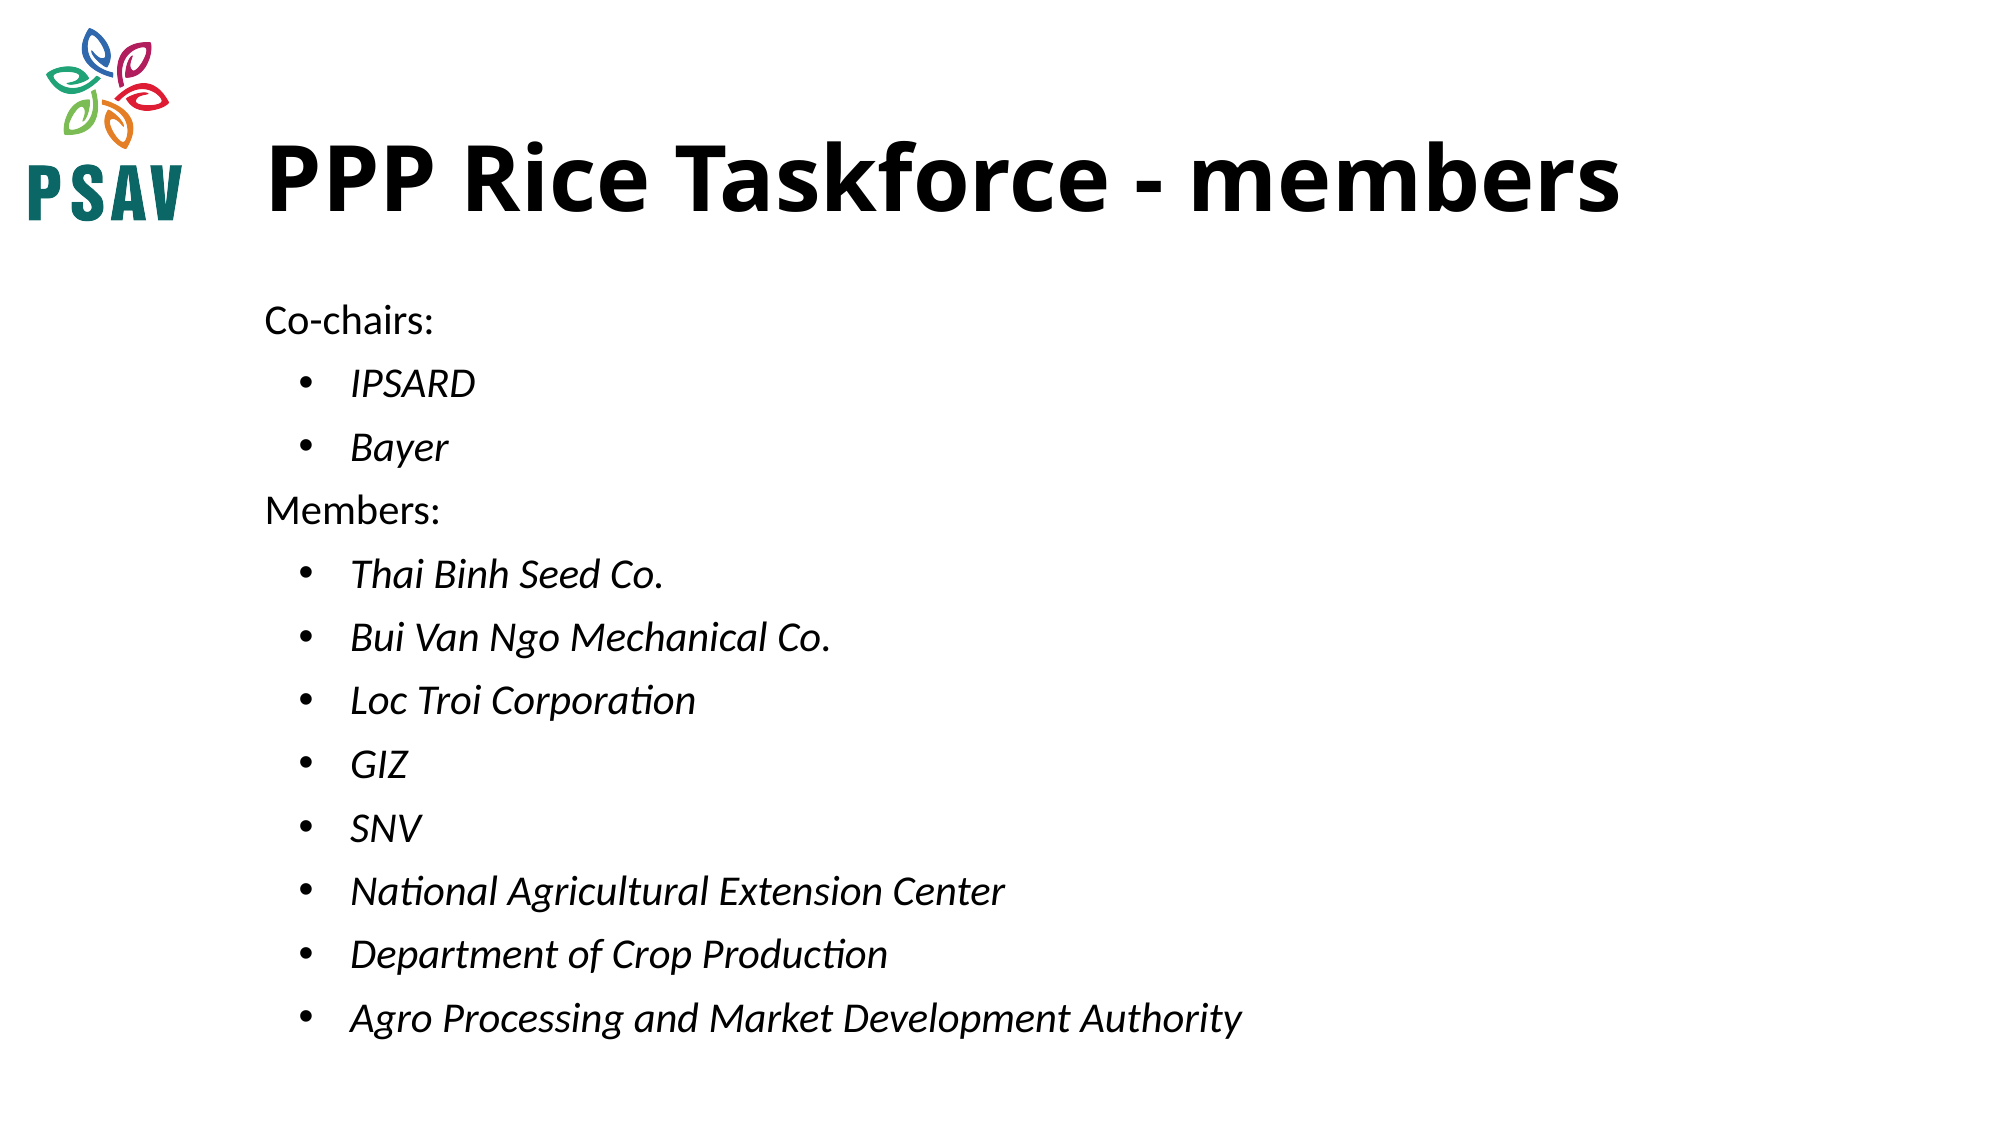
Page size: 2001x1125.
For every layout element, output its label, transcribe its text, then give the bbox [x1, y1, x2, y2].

title PPP Rice Taskforce - members [249, 28, 1886, 239]
picture [26, 28, 189, 239]
subtitle Co-chairs: IPSARD Bayer Members: Thai Binh Seed Co. Bui Van Ngo Mechanical Co. Loc Troi Corporation GIZ SNV National Agricultural Extension Center Department of Crop Production Agro Processing and Market Development Authority [249, 290, 1886, 1054]
